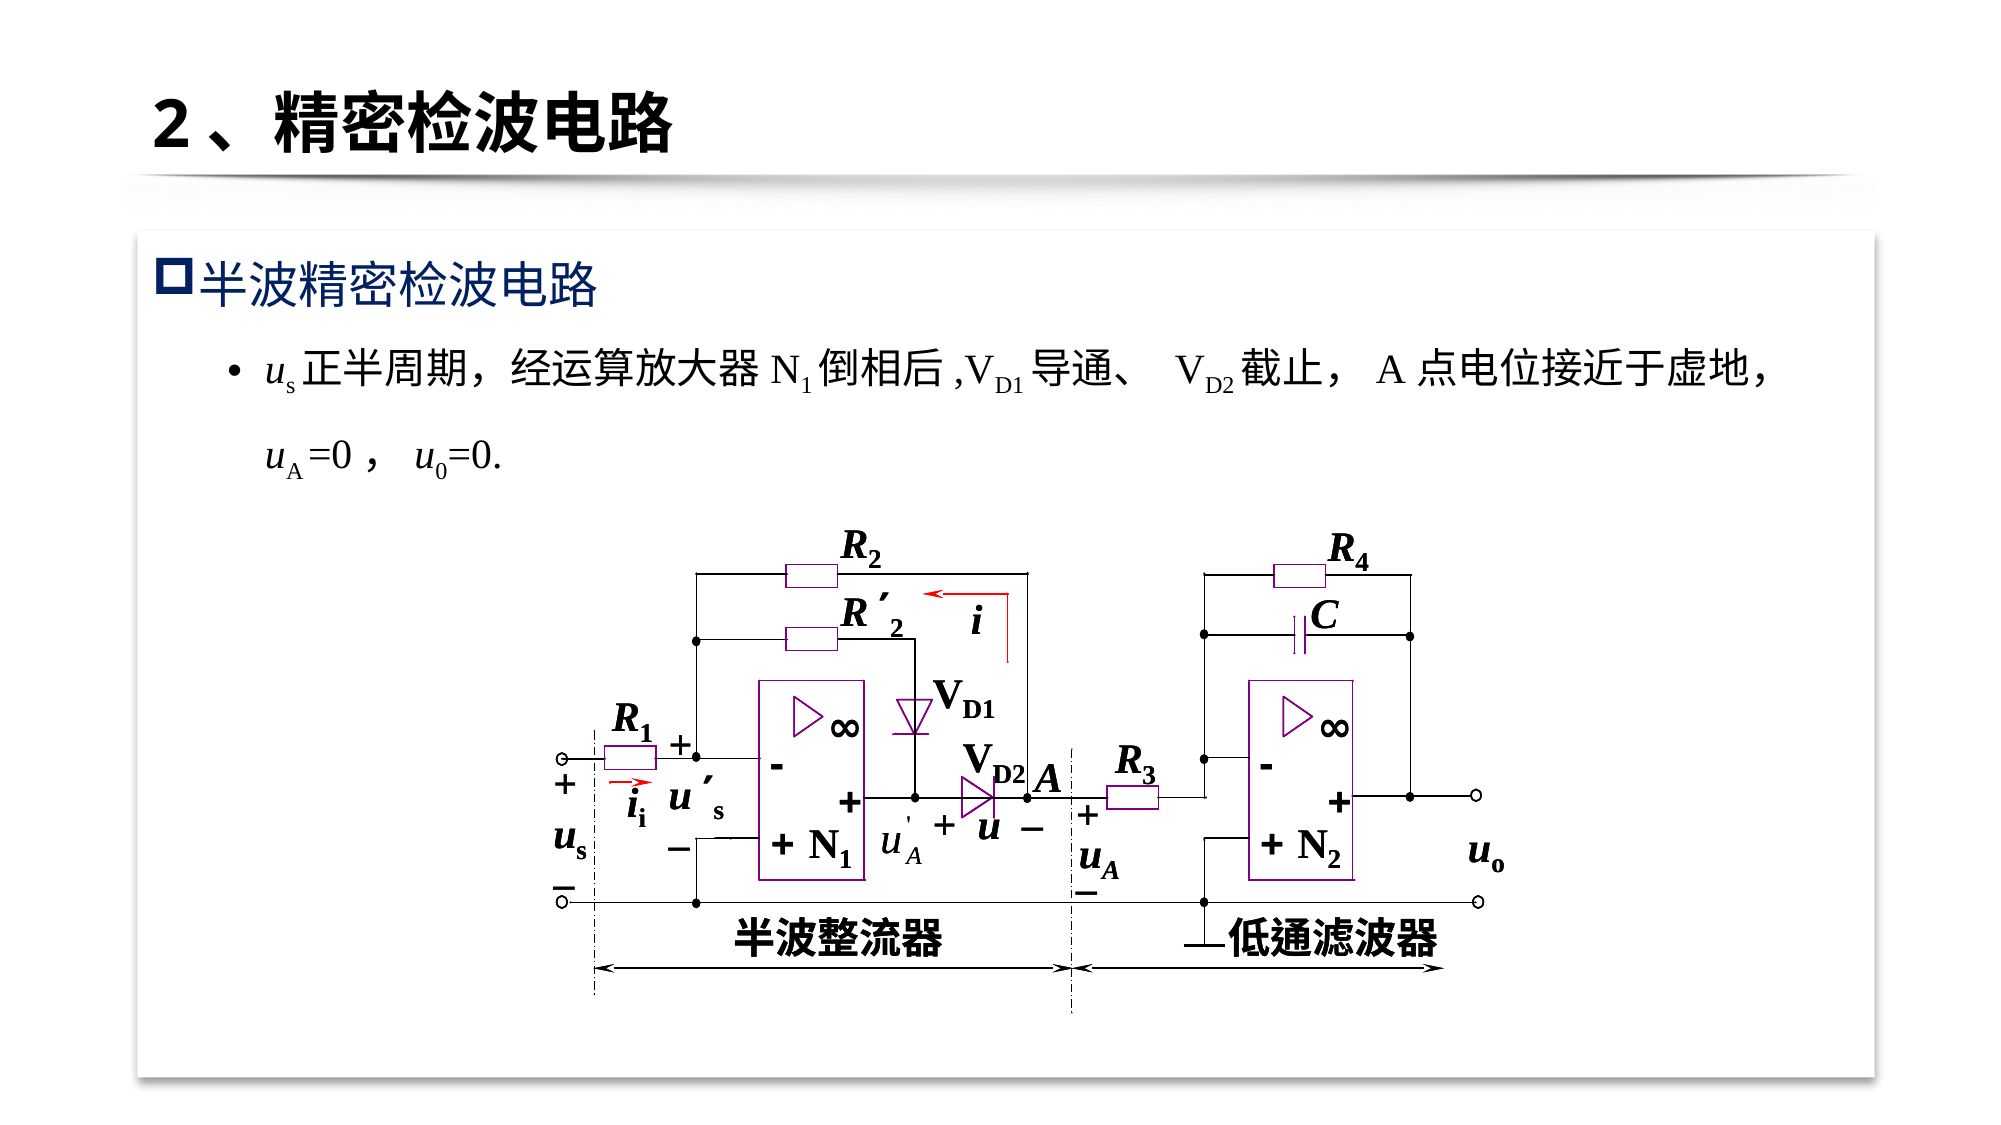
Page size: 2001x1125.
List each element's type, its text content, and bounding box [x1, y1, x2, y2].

title 2、精密检波电路 [137, 77, 1863, 175]
text_box 半波精密检波电路 us正半周期，经运算放大器N1倒相后,VD1导通、 VD2截止，A点电位接近于虚地， uA =0，u0=0. [137, 215, 1863, 931]
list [534, 507, 1537, 1020]
picture [127, 175, 1874, 211]
